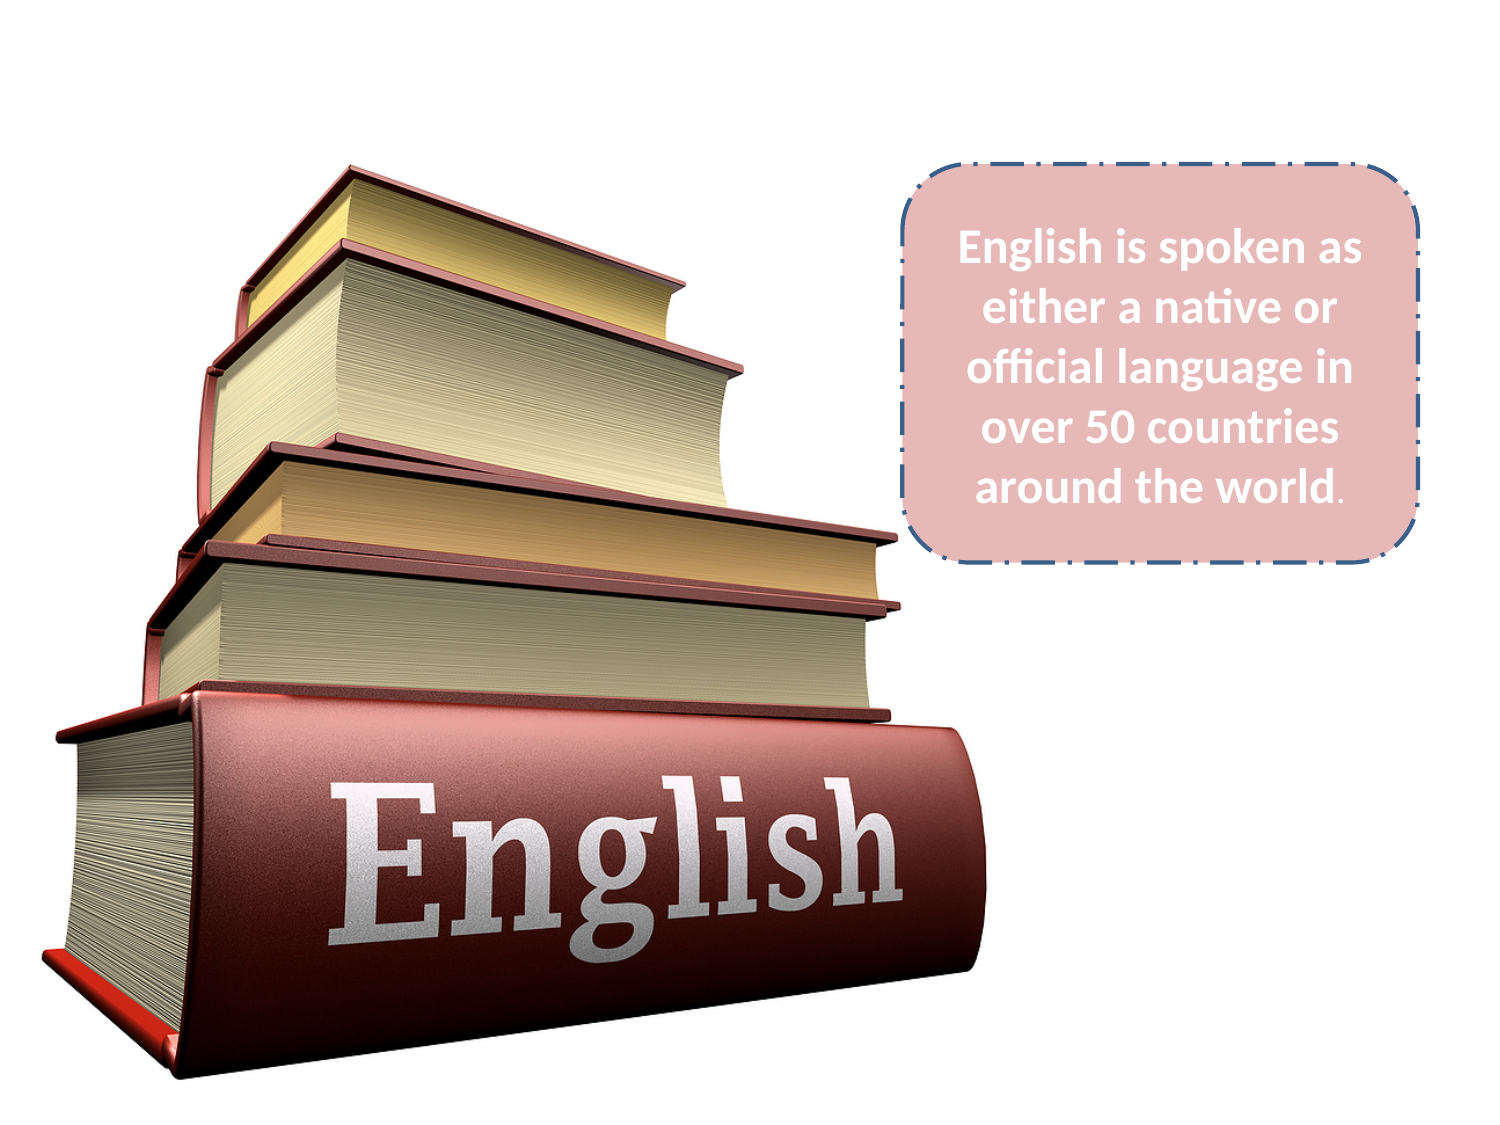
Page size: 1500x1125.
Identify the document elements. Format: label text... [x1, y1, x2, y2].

picture [0, 134, 1043, 1125]
text_box English is spoken as either a native or official language in over 50 countries around the world. [1046, 161, 1421, 565]
